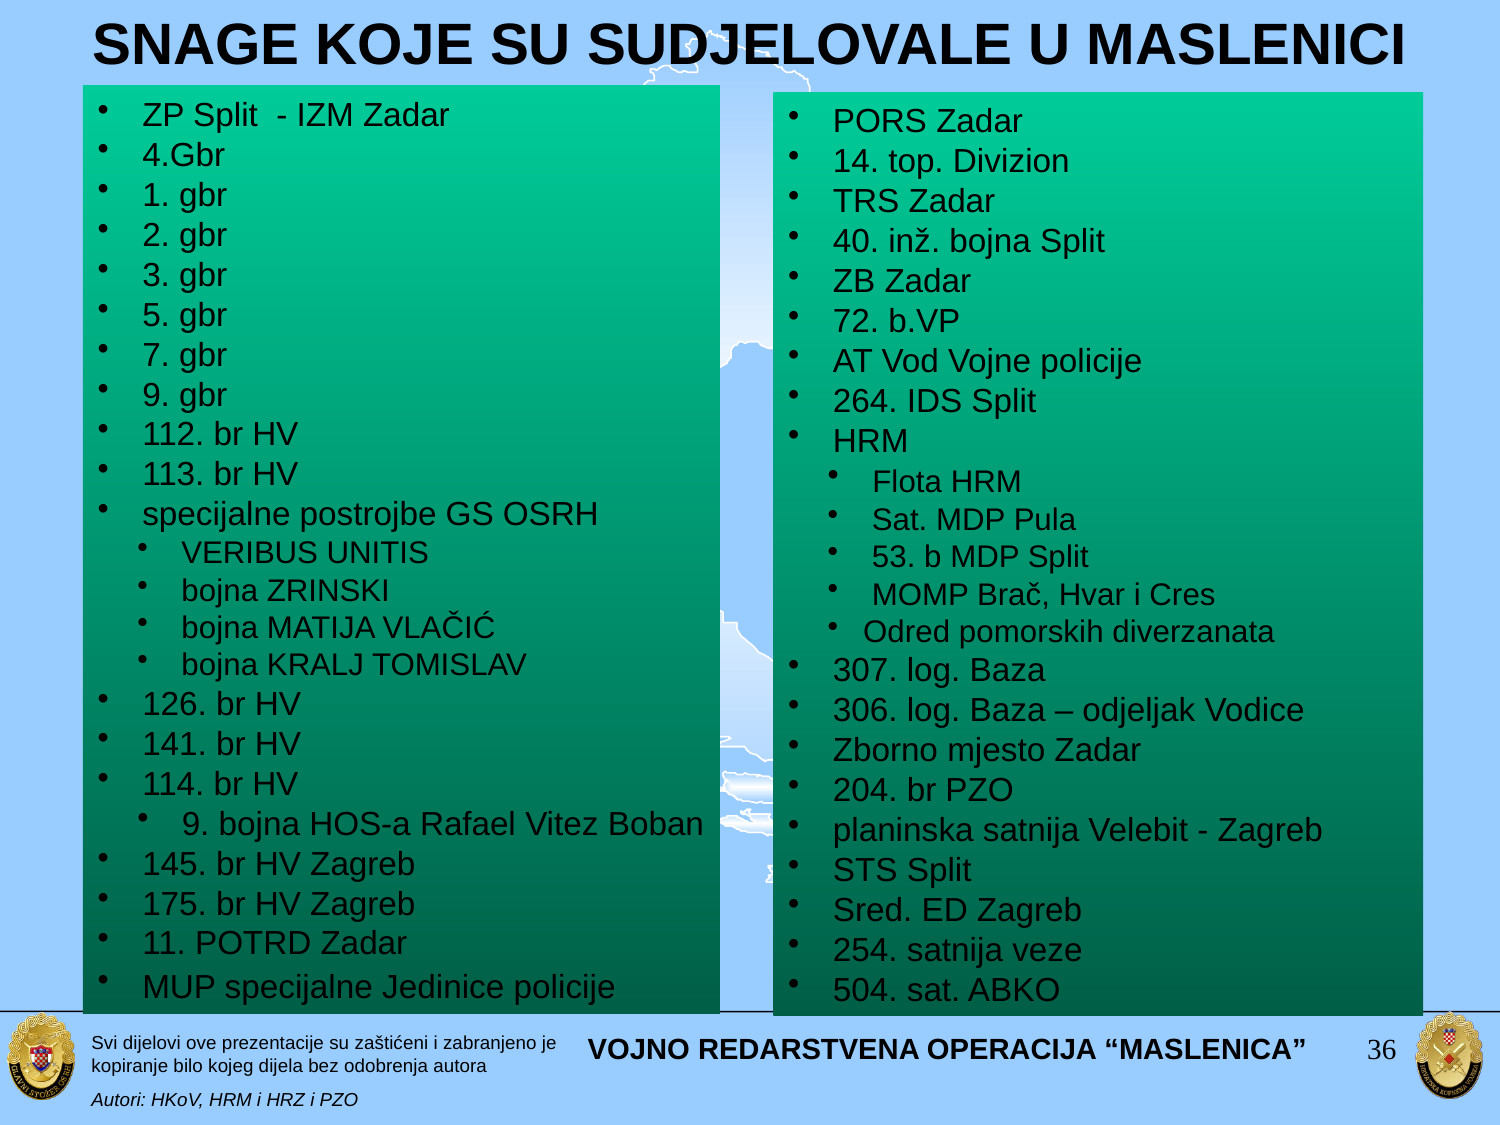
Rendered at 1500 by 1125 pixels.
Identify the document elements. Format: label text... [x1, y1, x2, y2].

text_box SNAGE KOJE SU SUDJELOVALE U MASLENICI [0, 7, 1500, 90]
picture [1415, 1011, 1483, 1099]
text_box PORS Zadar 14. top. Divizion TRS Zadar 40. inž. bojna Split ZB Zadar 72. b.VP AT Vod Vojne policije 264. IDS Split HRM Flota HRM Sat. MDP Pula 53. b MDP Split MOMP Brač, Hvar i Cres Odred pomorskih diverzanata 307. log. Baza 306. log. Baza – odjeljak Vodice Zborno mjesto Zadar 204. br PZO planinska satnija Velebit - Zagreb STS Split Sred. ED Zagreb 254. satnija veze 504. sat. ABKO [773, 92, 1424, 1016]
footer VOJNO REDARSTVENA OPERACIJA “MASLENICA” [572, 1022, 1387, 1074]
text_box ZP Split - IZM Zadar 4.Gbr 1. gbr 2. gbr 3. gbr 5. gbr 7. gbr 9. gbr 112. br HV 113. br HV specijalne postrojbe GS OSRH VERIBUS UNITIS bojna ZRINSKI bojna MATIJA VLAČIĆ bojna KRALJ TOMISLAV 126. br HV 141. br HV 114. br HV 9. bojna HOS-a Rafael Vitez Boban 145. br HV Zagreb 175. br HV Zagreb 11. POTRD Zadar MUP specijalne Jedinice policije [82, 85, 720, 1014]
picture [7, 1012, 75, 1100]
